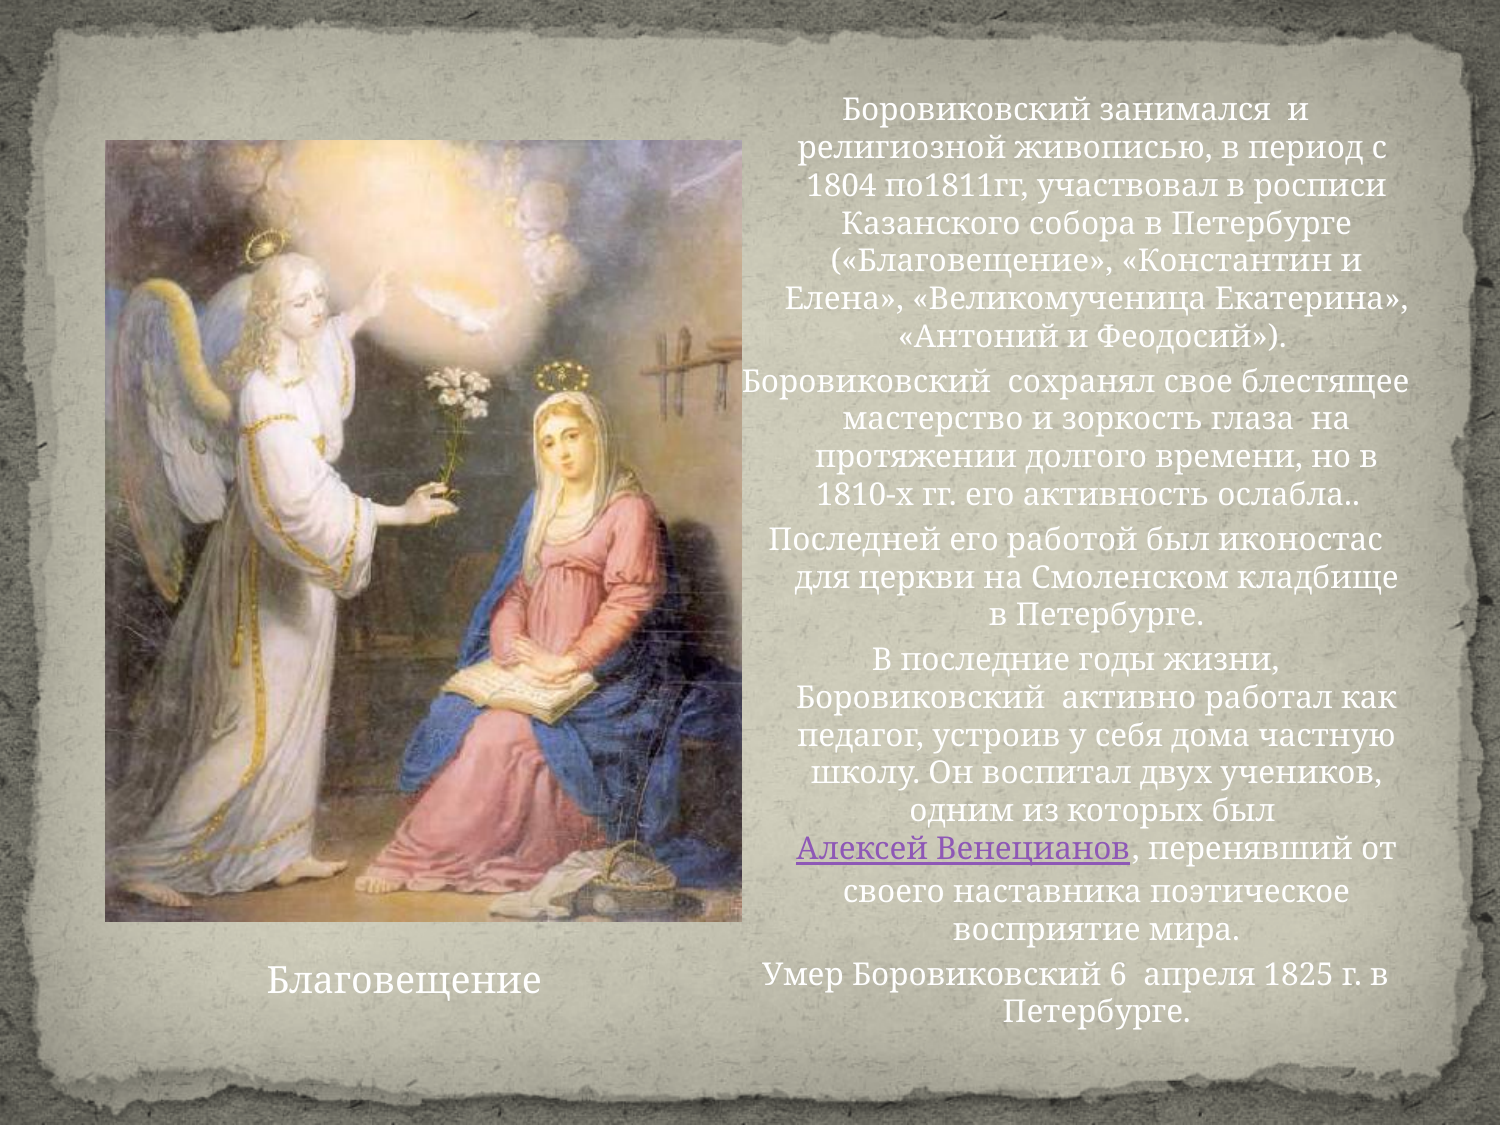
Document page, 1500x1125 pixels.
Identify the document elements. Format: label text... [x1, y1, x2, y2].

list Боровиковский занимался и религиозной живописью, в период с 1804 по1811гг, участвовал в росписи Казанского собора в Петербурге («Благовещение», «Константин и Елена», «Великомученица Екатерина», «Антоний и Феодосий»). Боровиковский сохранял свое блестящее мастерство и зоркость глаза на протяжении долгого времени, но в 1810-х гг. его активность ослабла.. Последней его работой был иконостас для церкви на Смоленском кладбище в Петербурге. В последние годы жизни, Боровиковский активно работал как педагог, устроив у себя дома частную школу. Он воспитал двух учеников, одним из которых был Алексей Венецианов, перенявший от своего наставника поэтическое восприятие мира. Умер Боровиковский 6 апреля 1825 г. в Петербурге. [726, 82, 1425, 1079]
picture [105, 140, 742, 922]
text_box Благовещение [152, 949, 657, 1009]
